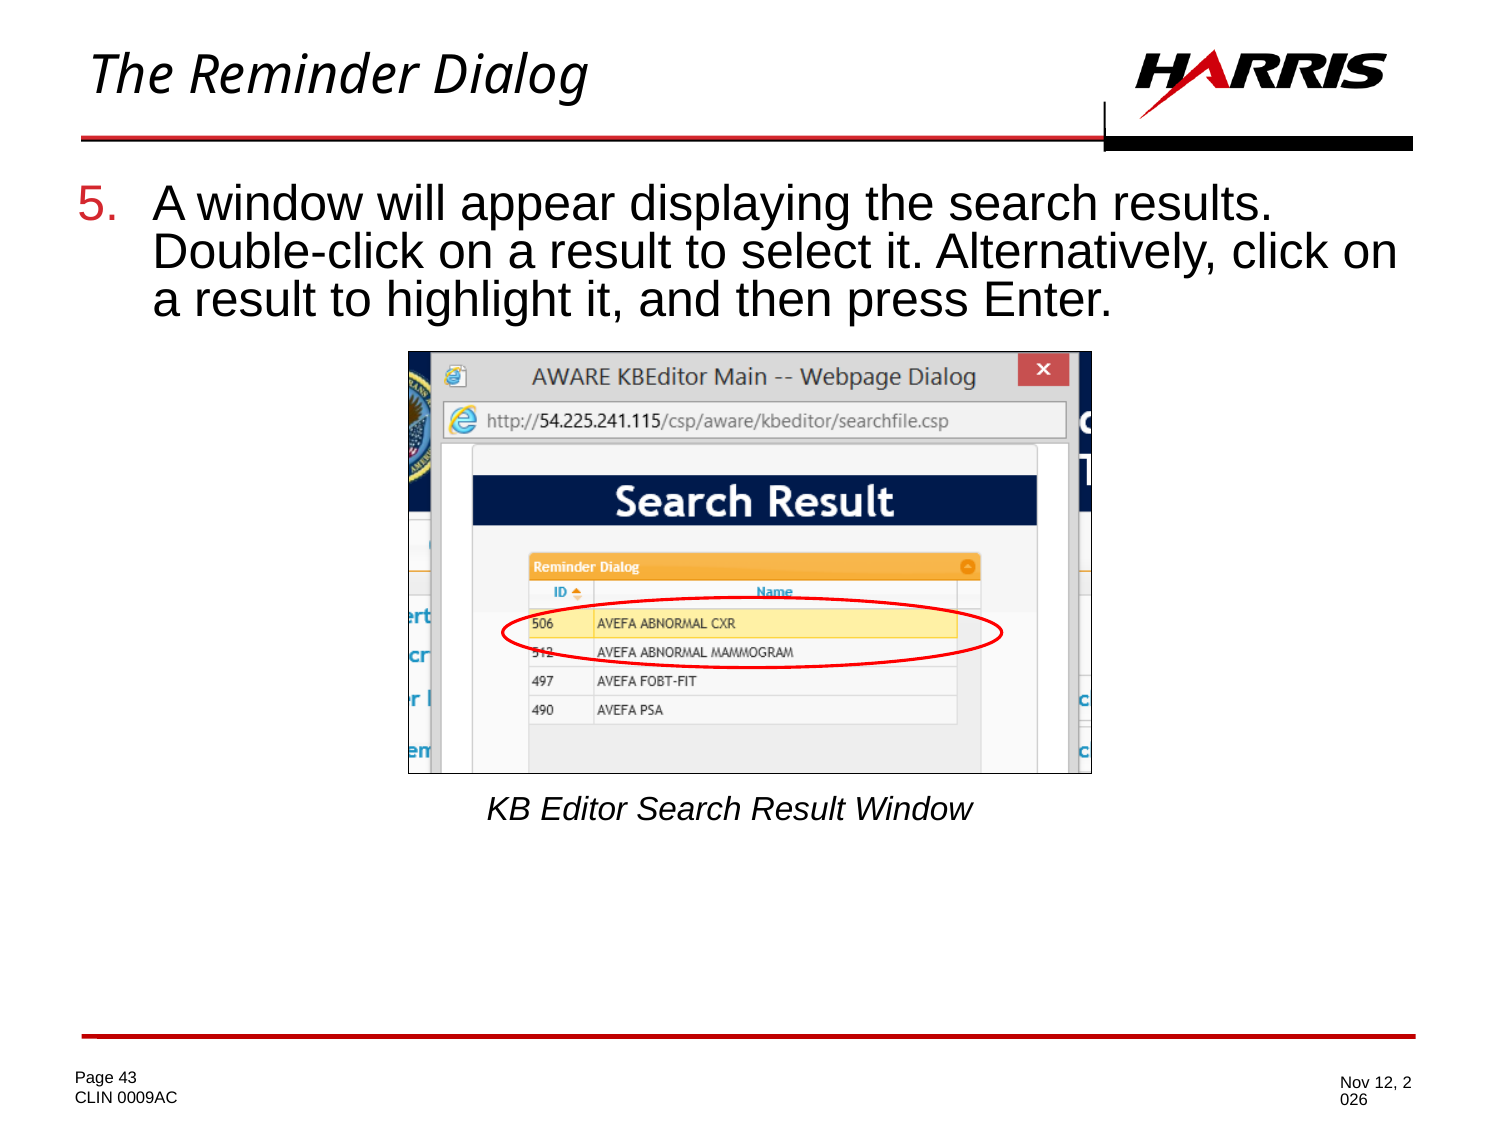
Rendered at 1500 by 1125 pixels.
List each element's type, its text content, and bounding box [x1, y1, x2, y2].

picture [408, 351, 1092, 774]
picture [1135, 49, 1387, 119]
slide_number 6-Oct-14 [1324, 1060, 1435, 1105]
list A window will appear displaying the search results. Double-click on a result to select it. Alternatively, click on a result to highlight it, and then press Enter. [62, 174, 1432, 1020]
list KB Editor Search Result Window [45, 787, 1415, 845]
title The Reminder Dialog [73, 27, 962, 117]
